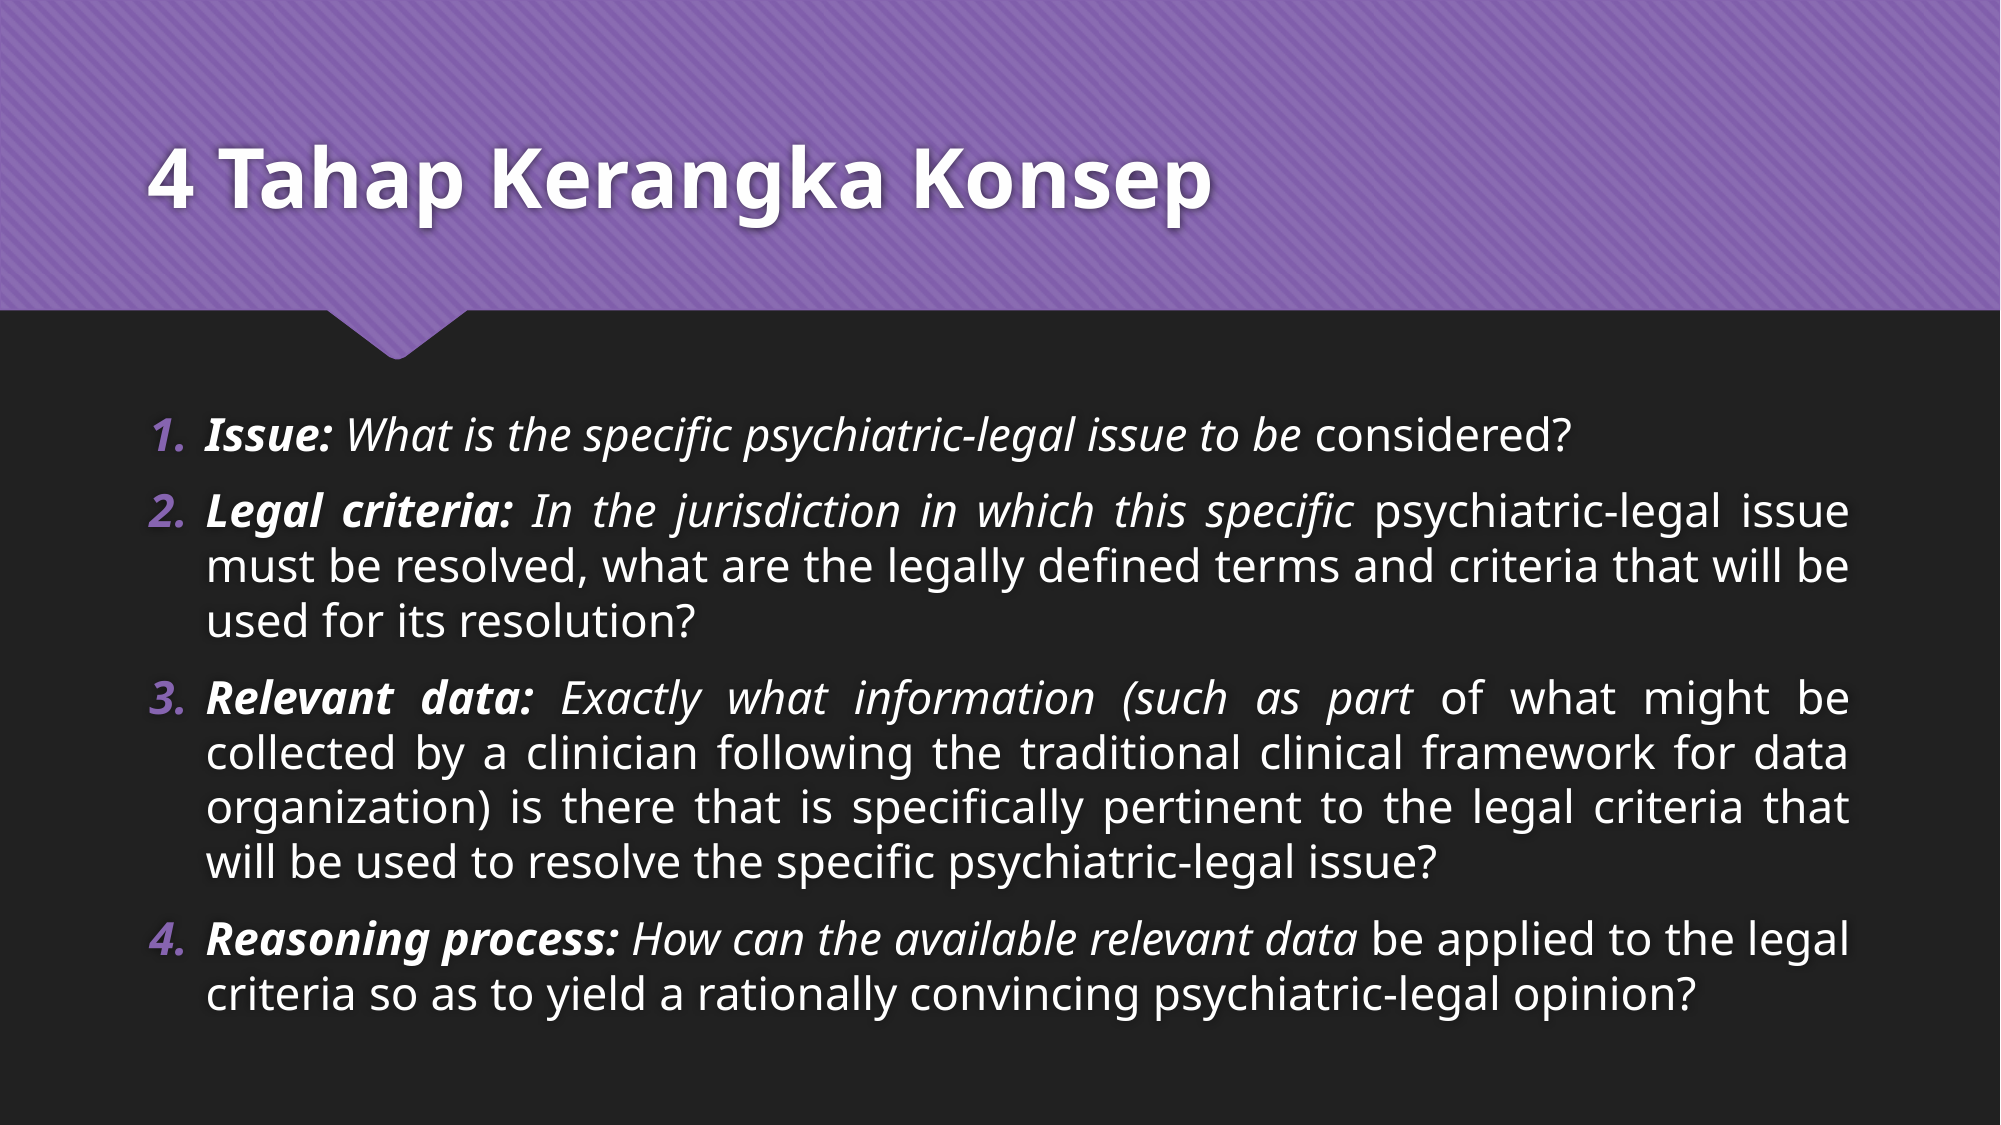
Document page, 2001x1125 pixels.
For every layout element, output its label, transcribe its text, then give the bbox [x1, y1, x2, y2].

list Issue: What is the speciﬁc psychiatric-legal issue to be considered? Legal criteria: In the jurisdiction in which this speciﬁc psychiatric-legal issue must be resolved, what are the legally deﬁned terms and criteria that will be used for its resolution? Relevant data: Exactly what information (such as part of what might be collected by a clinician following the traditional clinical framework for data organization) is there that is speciﬁcally pertinent to the legal criteria that will be used to resolve the speciﬁc psychiatric-legal issue? Reasoning process: How can the available relevant data be applied to the legal criteria so as to yield a rationally convincing psychiatric-legal opinion? [134, 364, 1866, 1061]
title 4 Tahap Kerangka Konsep [132, 73, 1868, 233]
